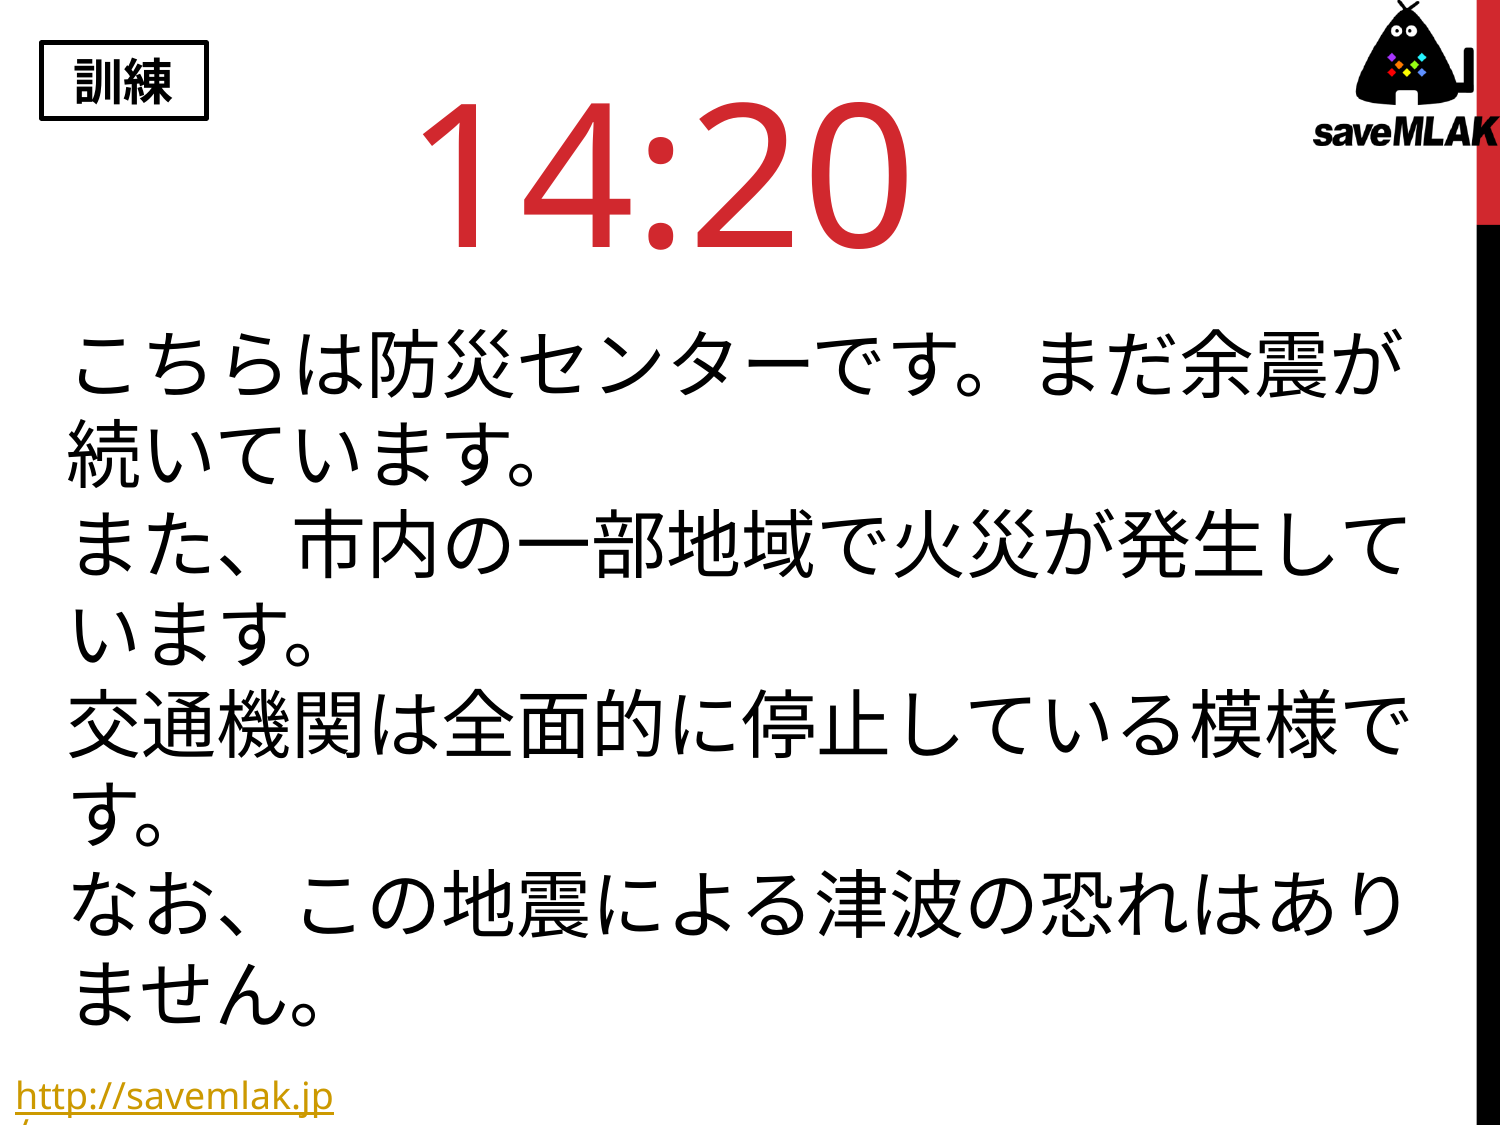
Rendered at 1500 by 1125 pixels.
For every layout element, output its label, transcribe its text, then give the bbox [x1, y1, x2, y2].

text_box こちらは防災センターです。まだ余震が続いています。 また、市内の一部地域で火災が発生しています。 交通機関は全面的に停止している模様です。 なお、この地震による津波の恐れはありません。 [28, 310, 1453, 962]
text_box 訓練 [41, 42, 207, 119]
text_box 14:20 [42, 40, 1281, 114]
picture [1313, 0, 1500, 146]
text_box http://savemlak.jp/ [0, 1064, 352, 1125]
